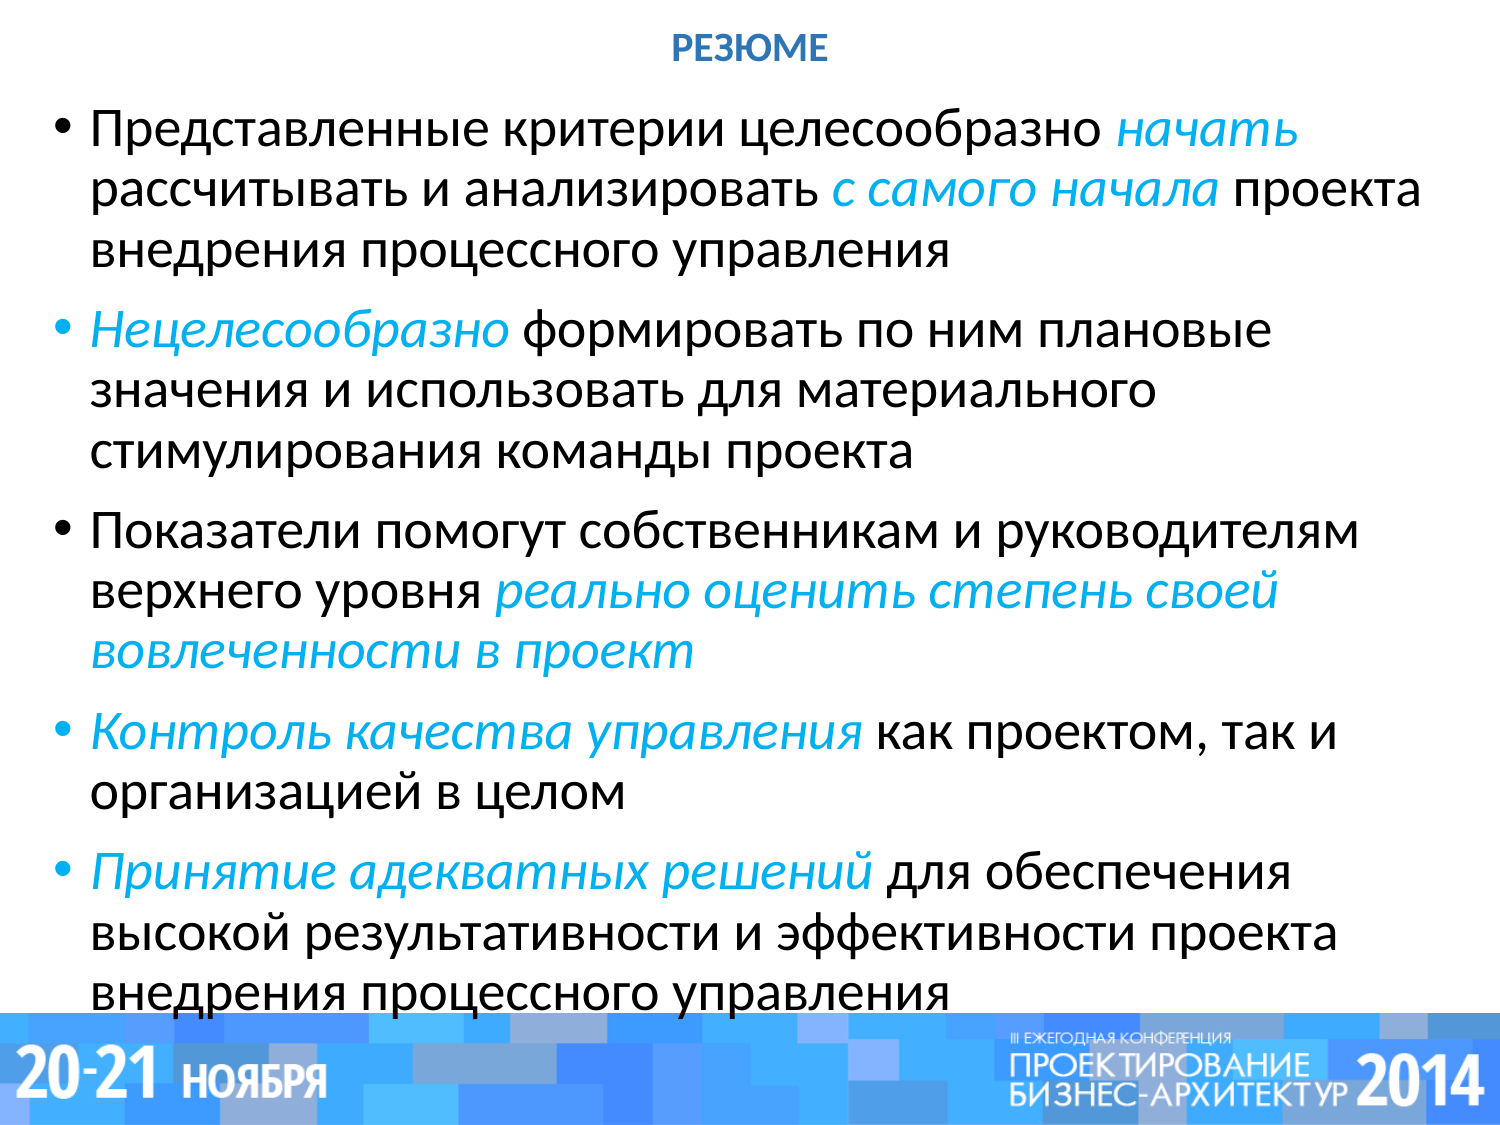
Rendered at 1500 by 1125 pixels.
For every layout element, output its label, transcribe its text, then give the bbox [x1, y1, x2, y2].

list Представленные критерии целесообразно начать рассчитывать и анализировать с самого начала проекта внедрения процессного управления Нецелесообразно формировать по ним плановые значения и использовать для материального стимулирования команды проекта Показатели помогут собственникам и руководителям верхнего уровня реально оценить степень своей вовлеченности в проект Контроль качества управления как проектом, так и организацией в целом Принятие адекватных решений для обеспечения высокой результативности и эффективности проекта внедрения процессного управления [38, 90, 1463, 1038]
title РЕЗЮМЕ [103, 8, 1397, 91]
picture [0, 1013, 1500, 1125]
